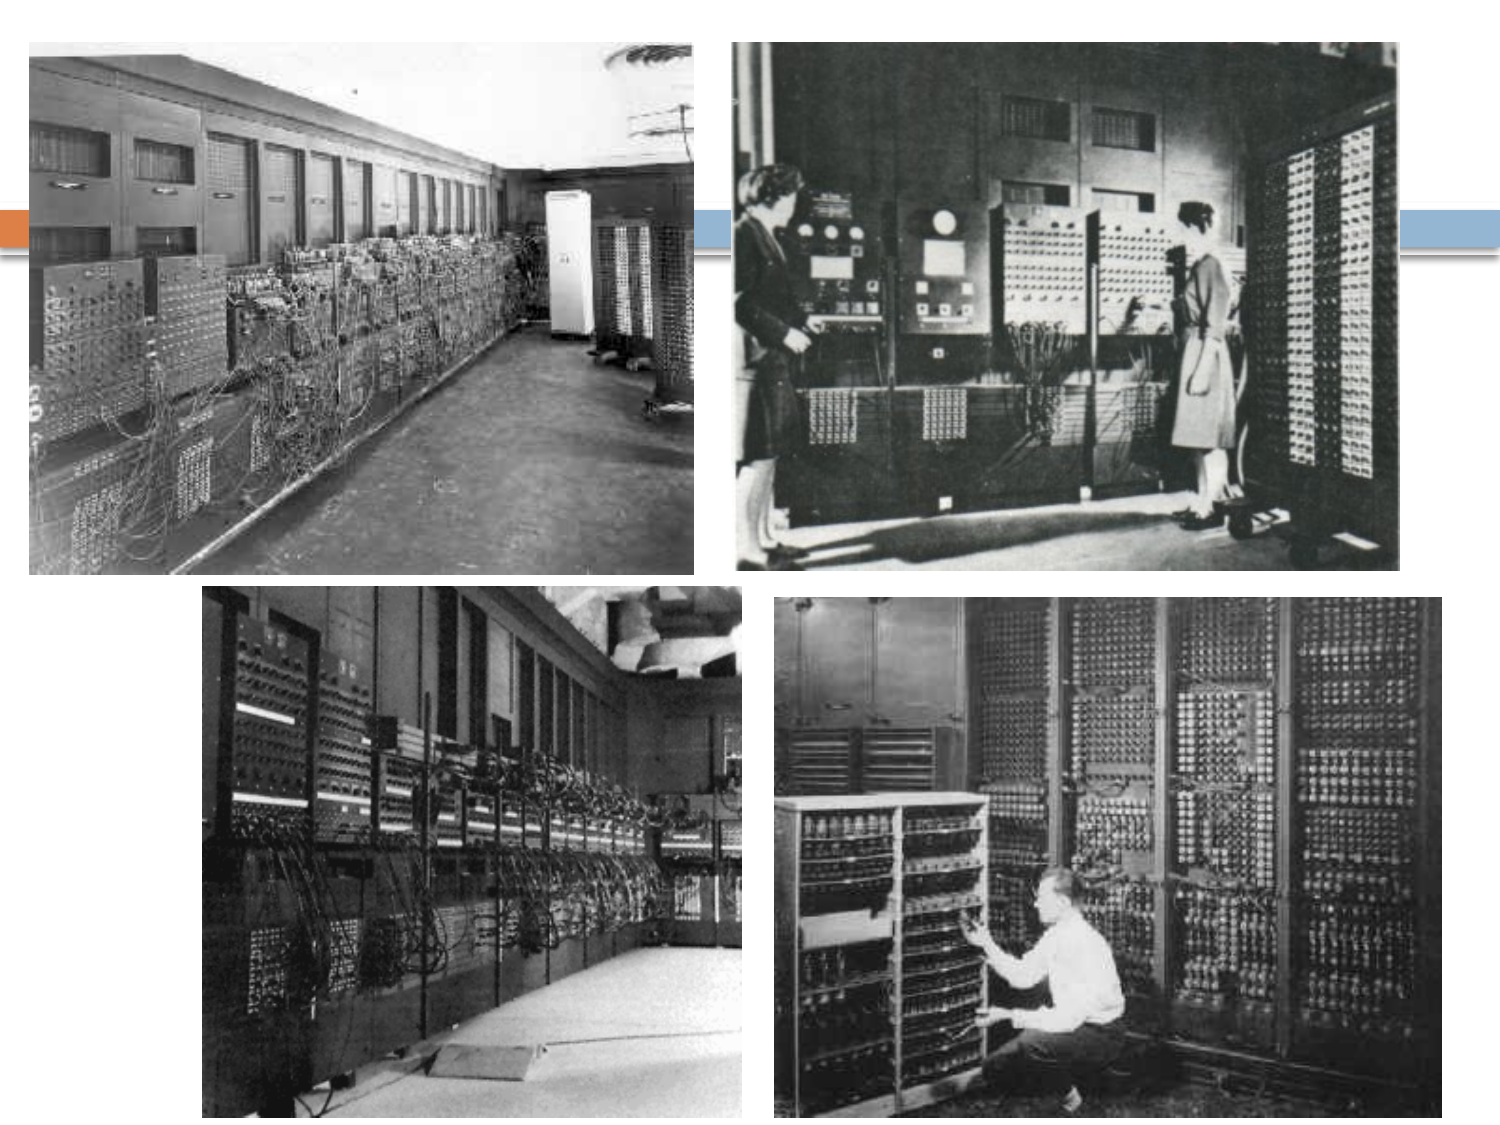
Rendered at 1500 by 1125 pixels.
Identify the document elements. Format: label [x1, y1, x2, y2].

picture [731, 42, 1400, 571]
picture [201, 585, 742, 1118]
picture [774, 597, 1442, 1118]
picture [29, 42, 694, 575]
